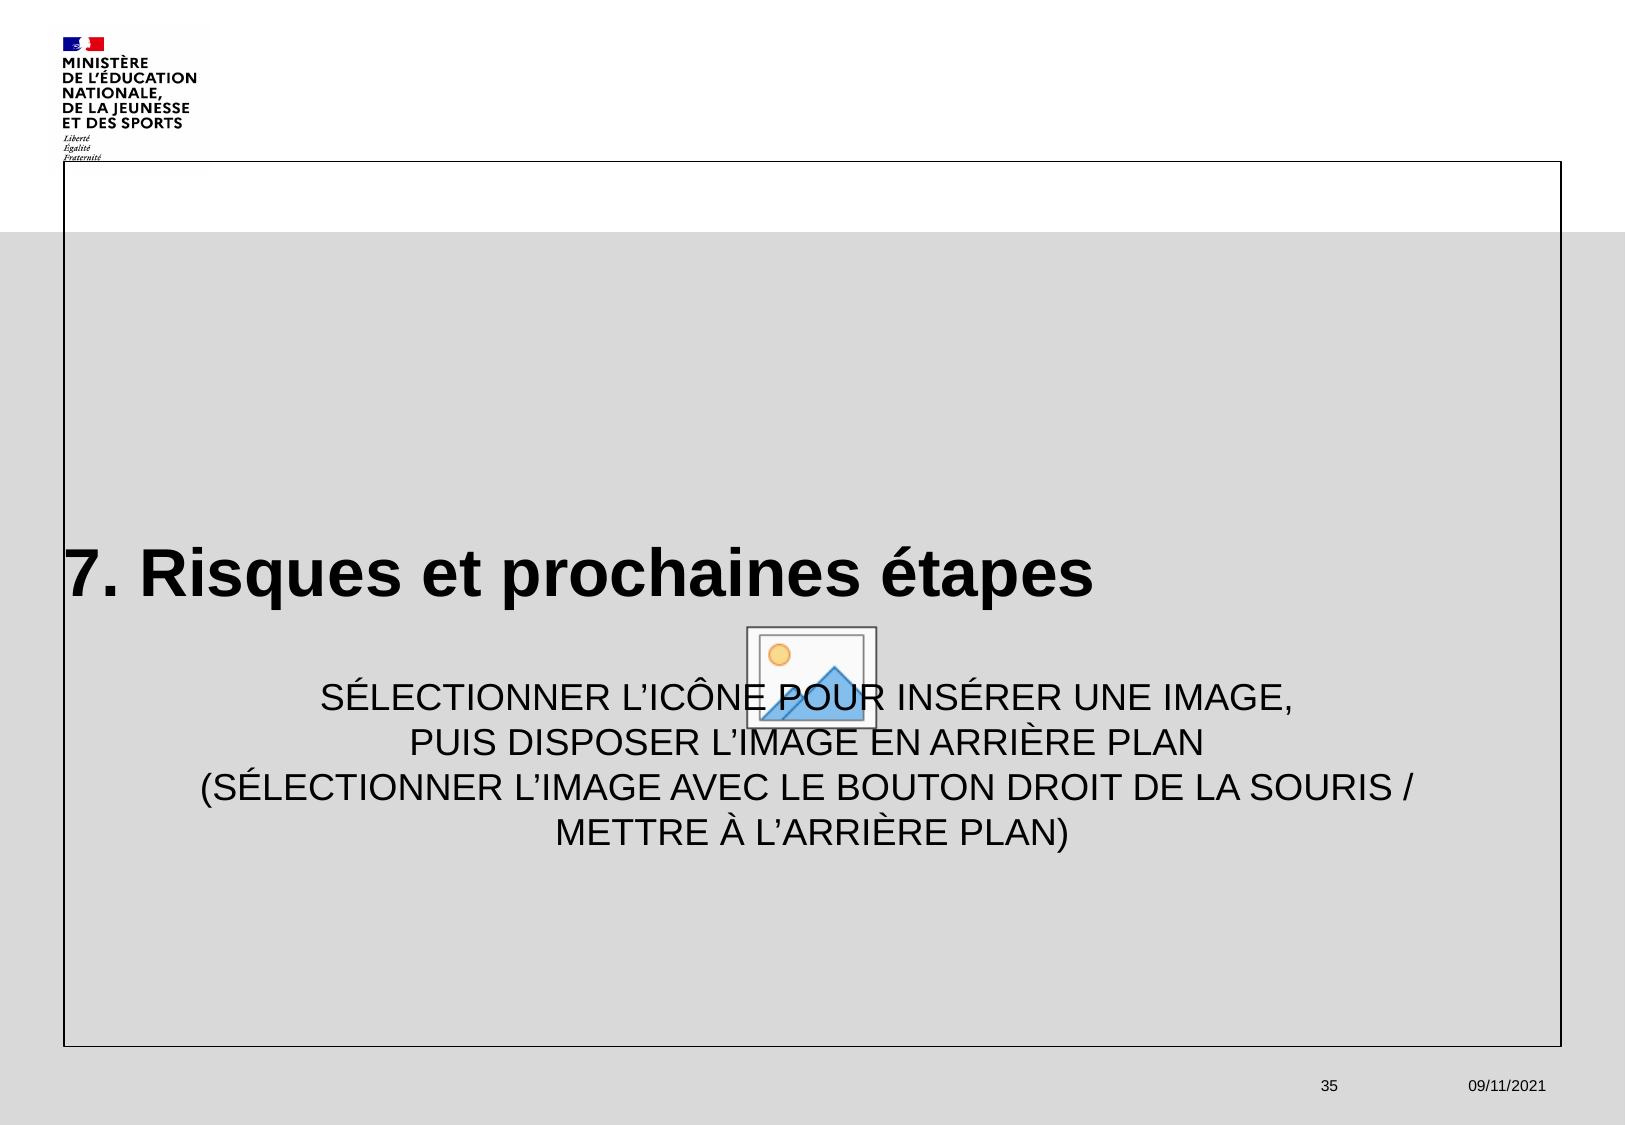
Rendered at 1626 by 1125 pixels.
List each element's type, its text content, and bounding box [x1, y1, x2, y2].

picture [0, 231, 1625, 1125]
title 7. Risques et prochaines étapes [63, 161, 1562, 231]
picture [48, 23, 211, 174]
